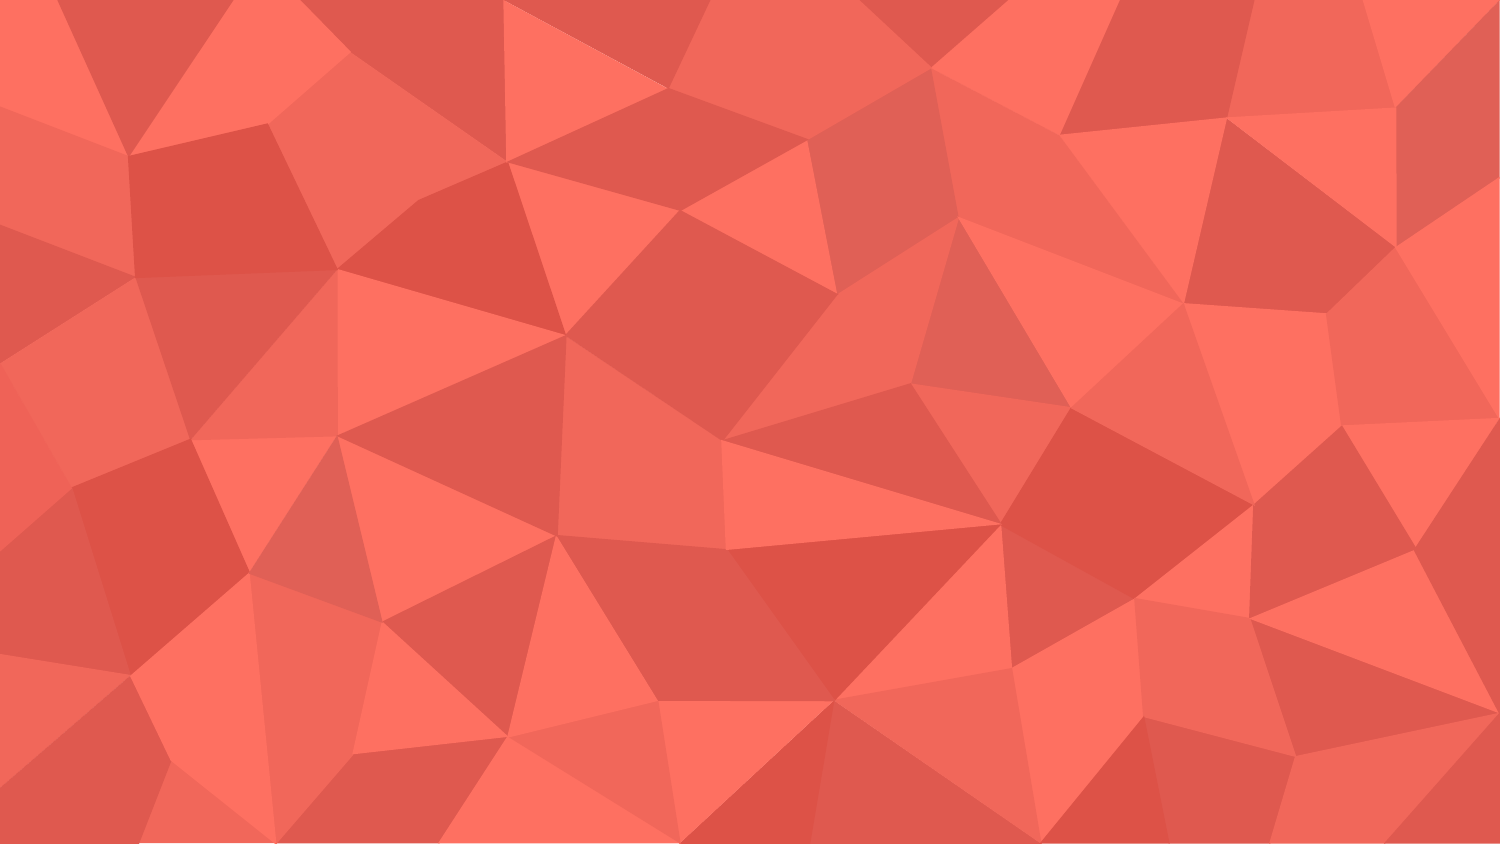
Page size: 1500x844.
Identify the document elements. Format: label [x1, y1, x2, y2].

text_box [0, 0, 1500, 844]
